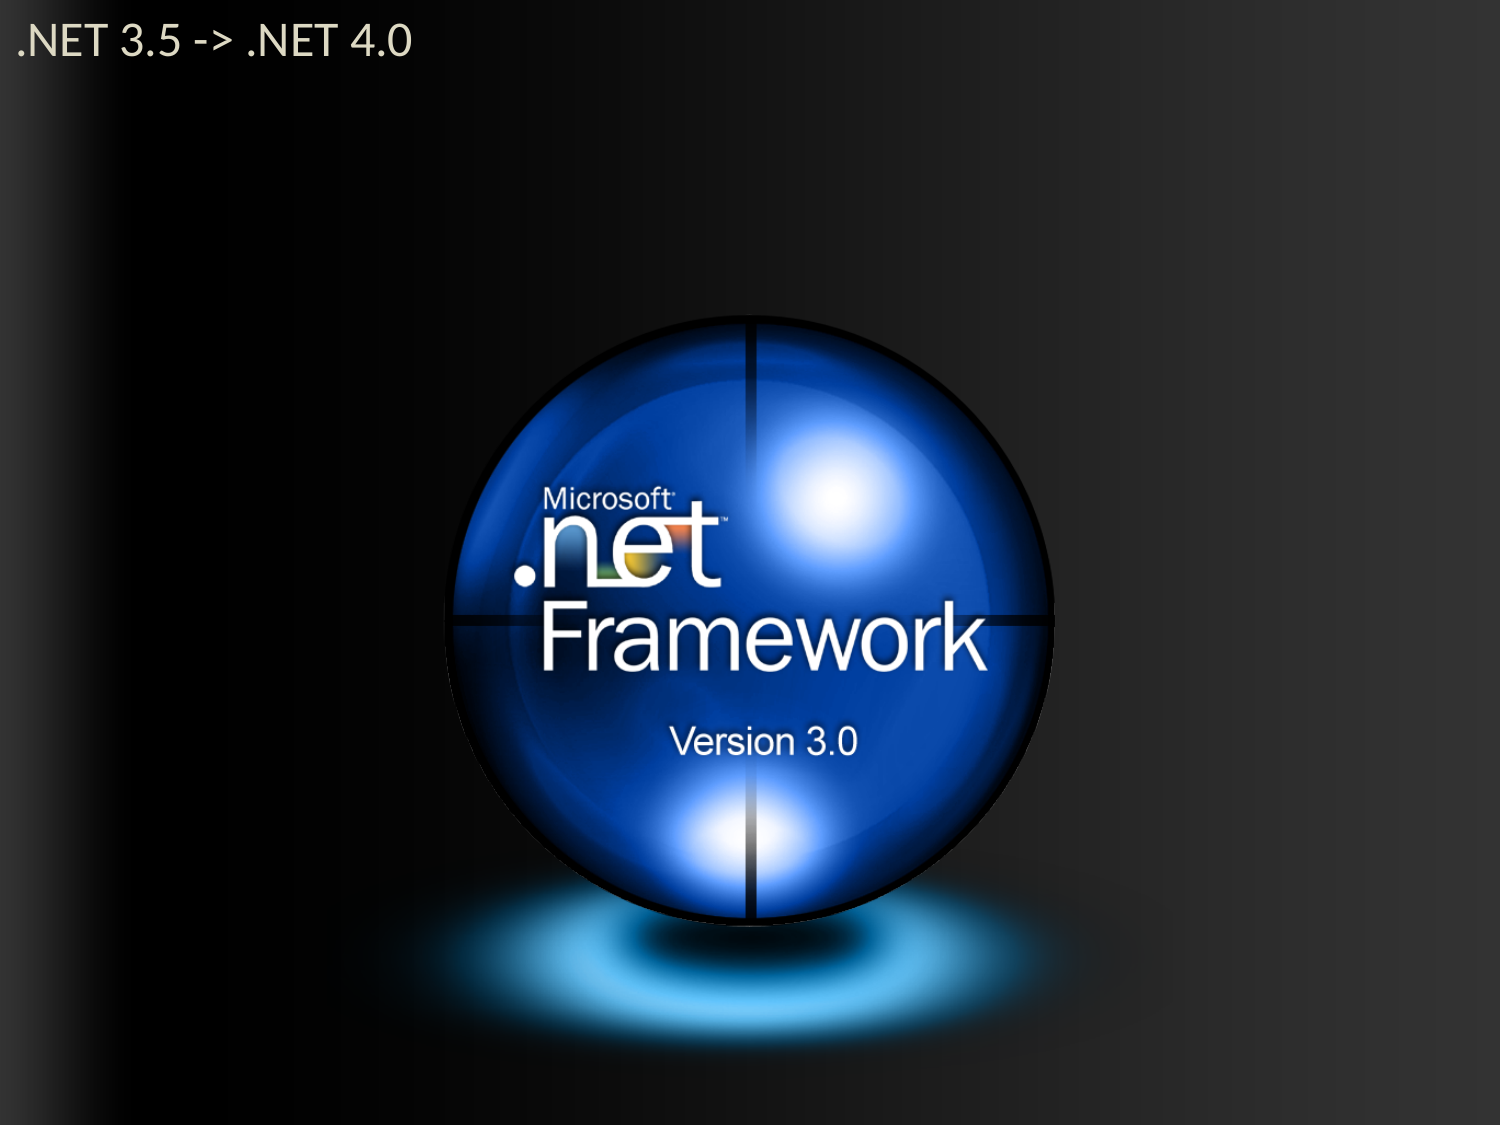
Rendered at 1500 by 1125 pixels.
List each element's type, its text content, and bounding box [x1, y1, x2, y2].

title .NET 3.5 -> .NET 4.0 [0, 0, 1500, 73]
picture [0, 73, 1500, 1125]
